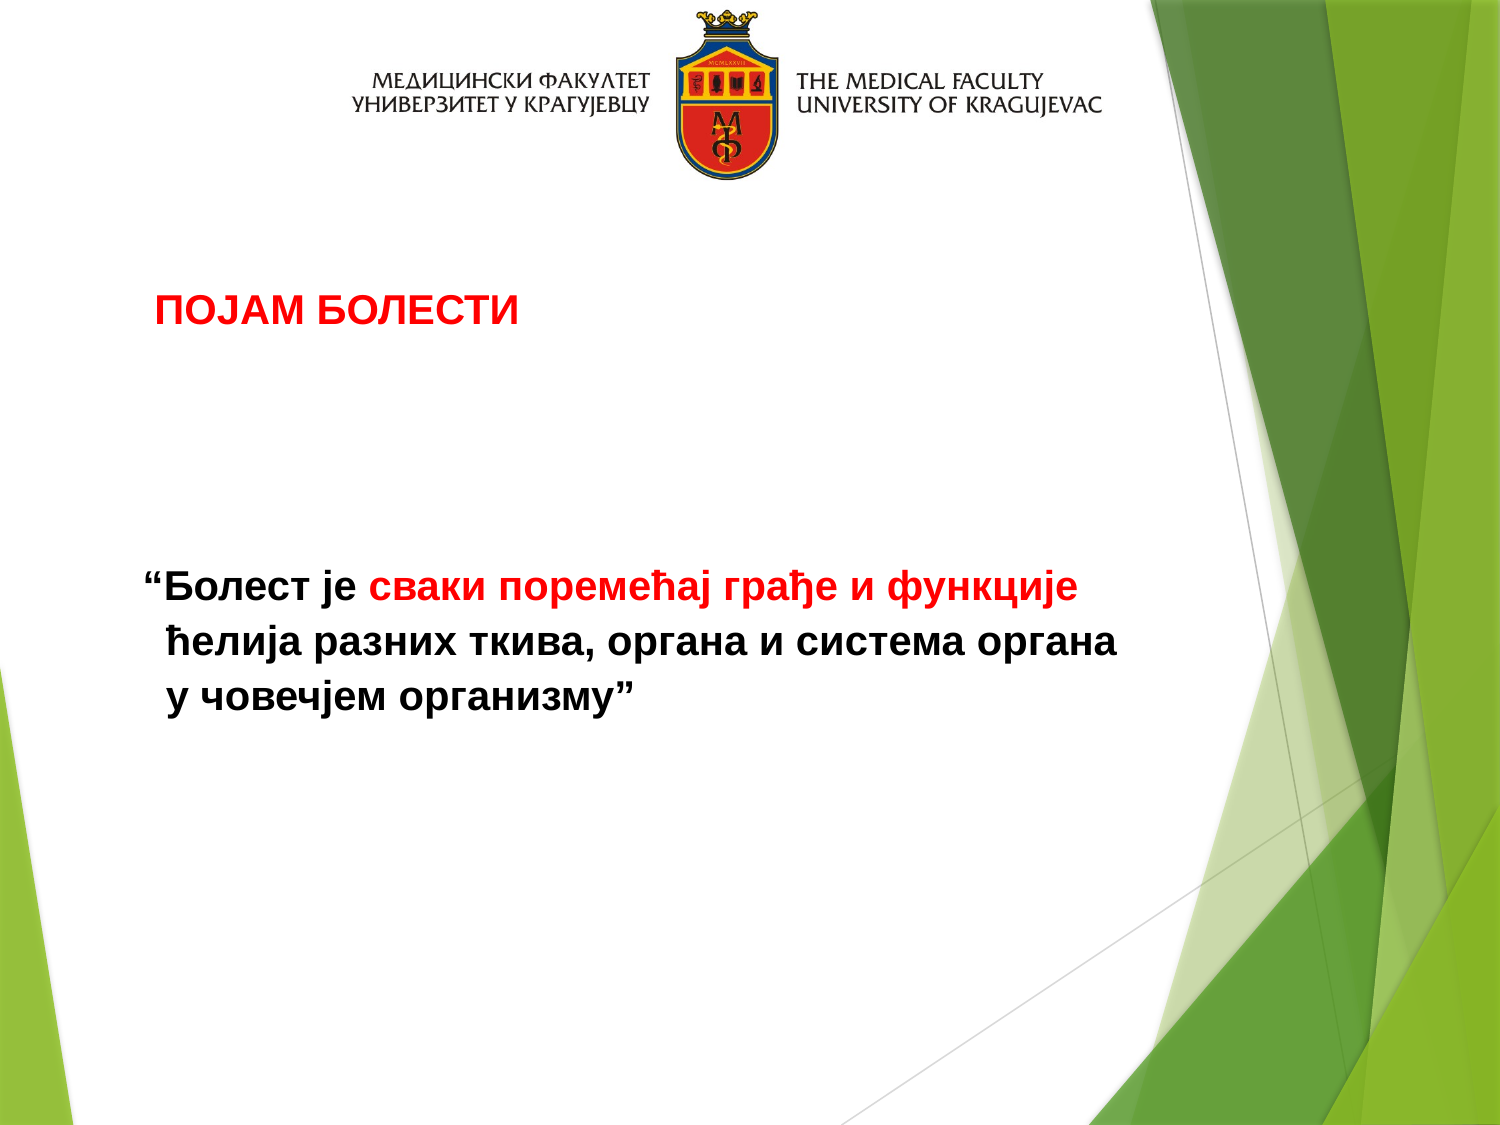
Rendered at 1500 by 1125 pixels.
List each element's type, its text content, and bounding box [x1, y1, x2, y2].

picture [328, 0, 1125, 191]
text_box ПОЈАМ БОЛЕСТИ “Болест је сваки поремећај грађе и функције ћелија разних ткива, органа и система органа у човечјем организму” [82, 219, 1454, 1032]
